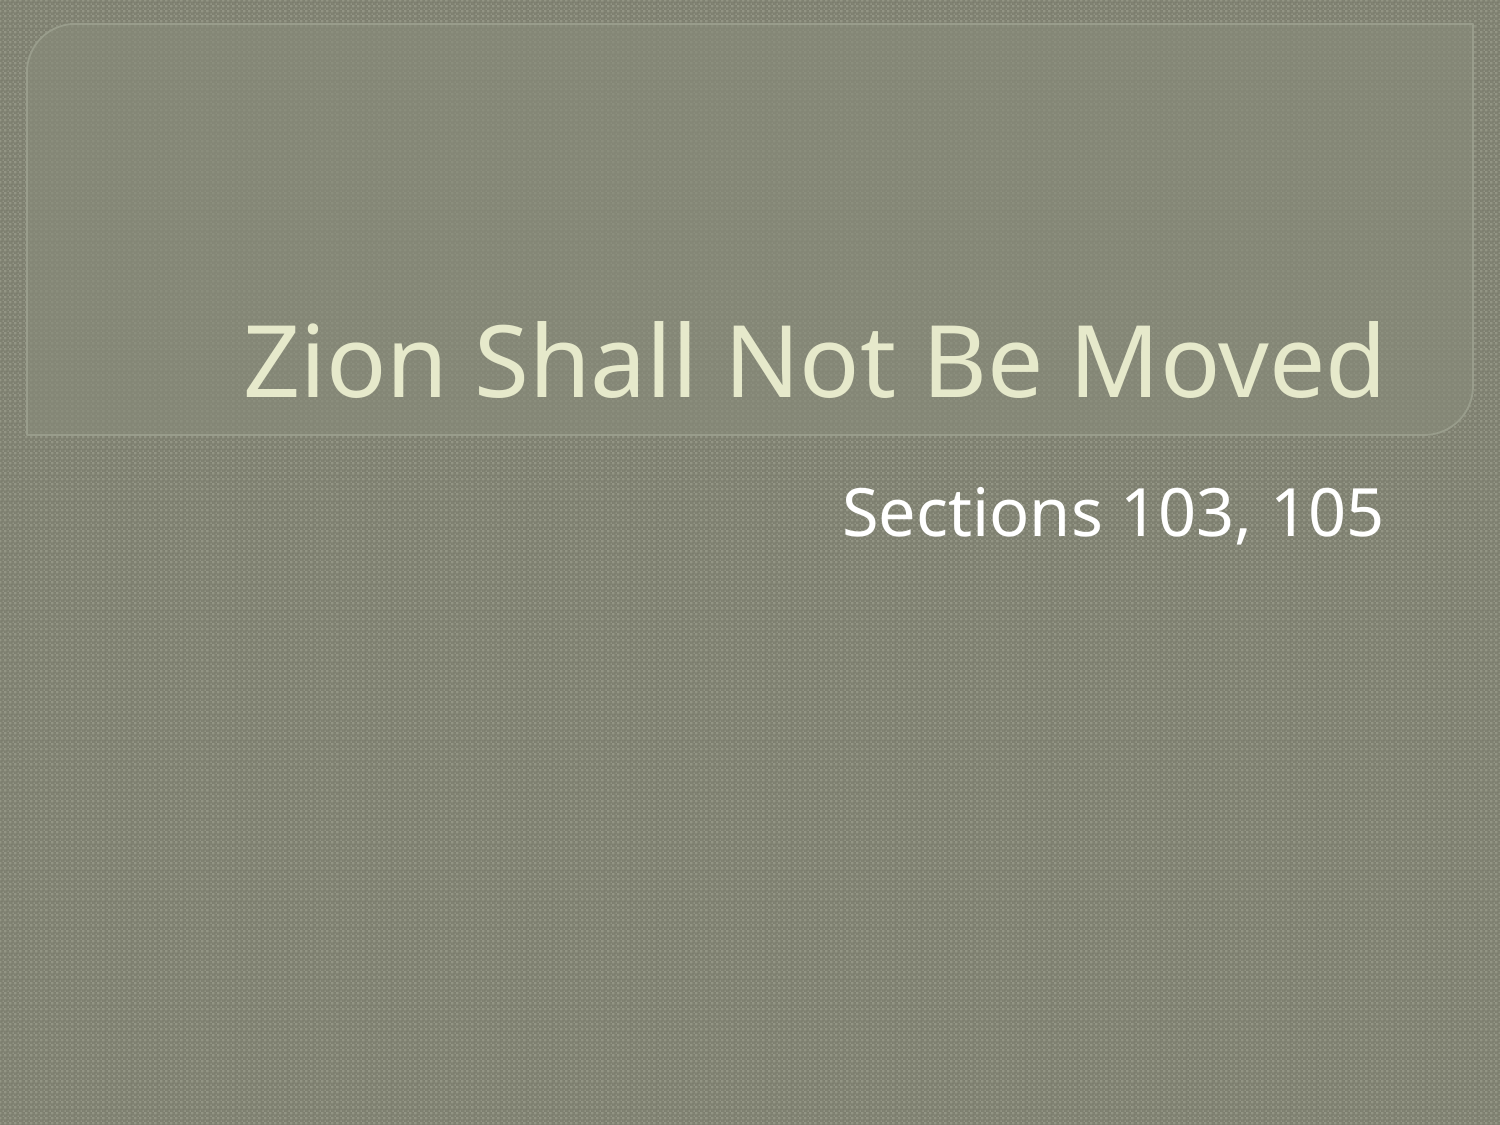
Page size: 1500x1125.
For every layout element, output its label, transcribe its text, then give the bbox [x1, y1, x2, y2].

title Zion Shall Not Be Moved [76, 62, 1427, 425]
subtitle Sections 103, 105 [350, 462, 1427, 750]
